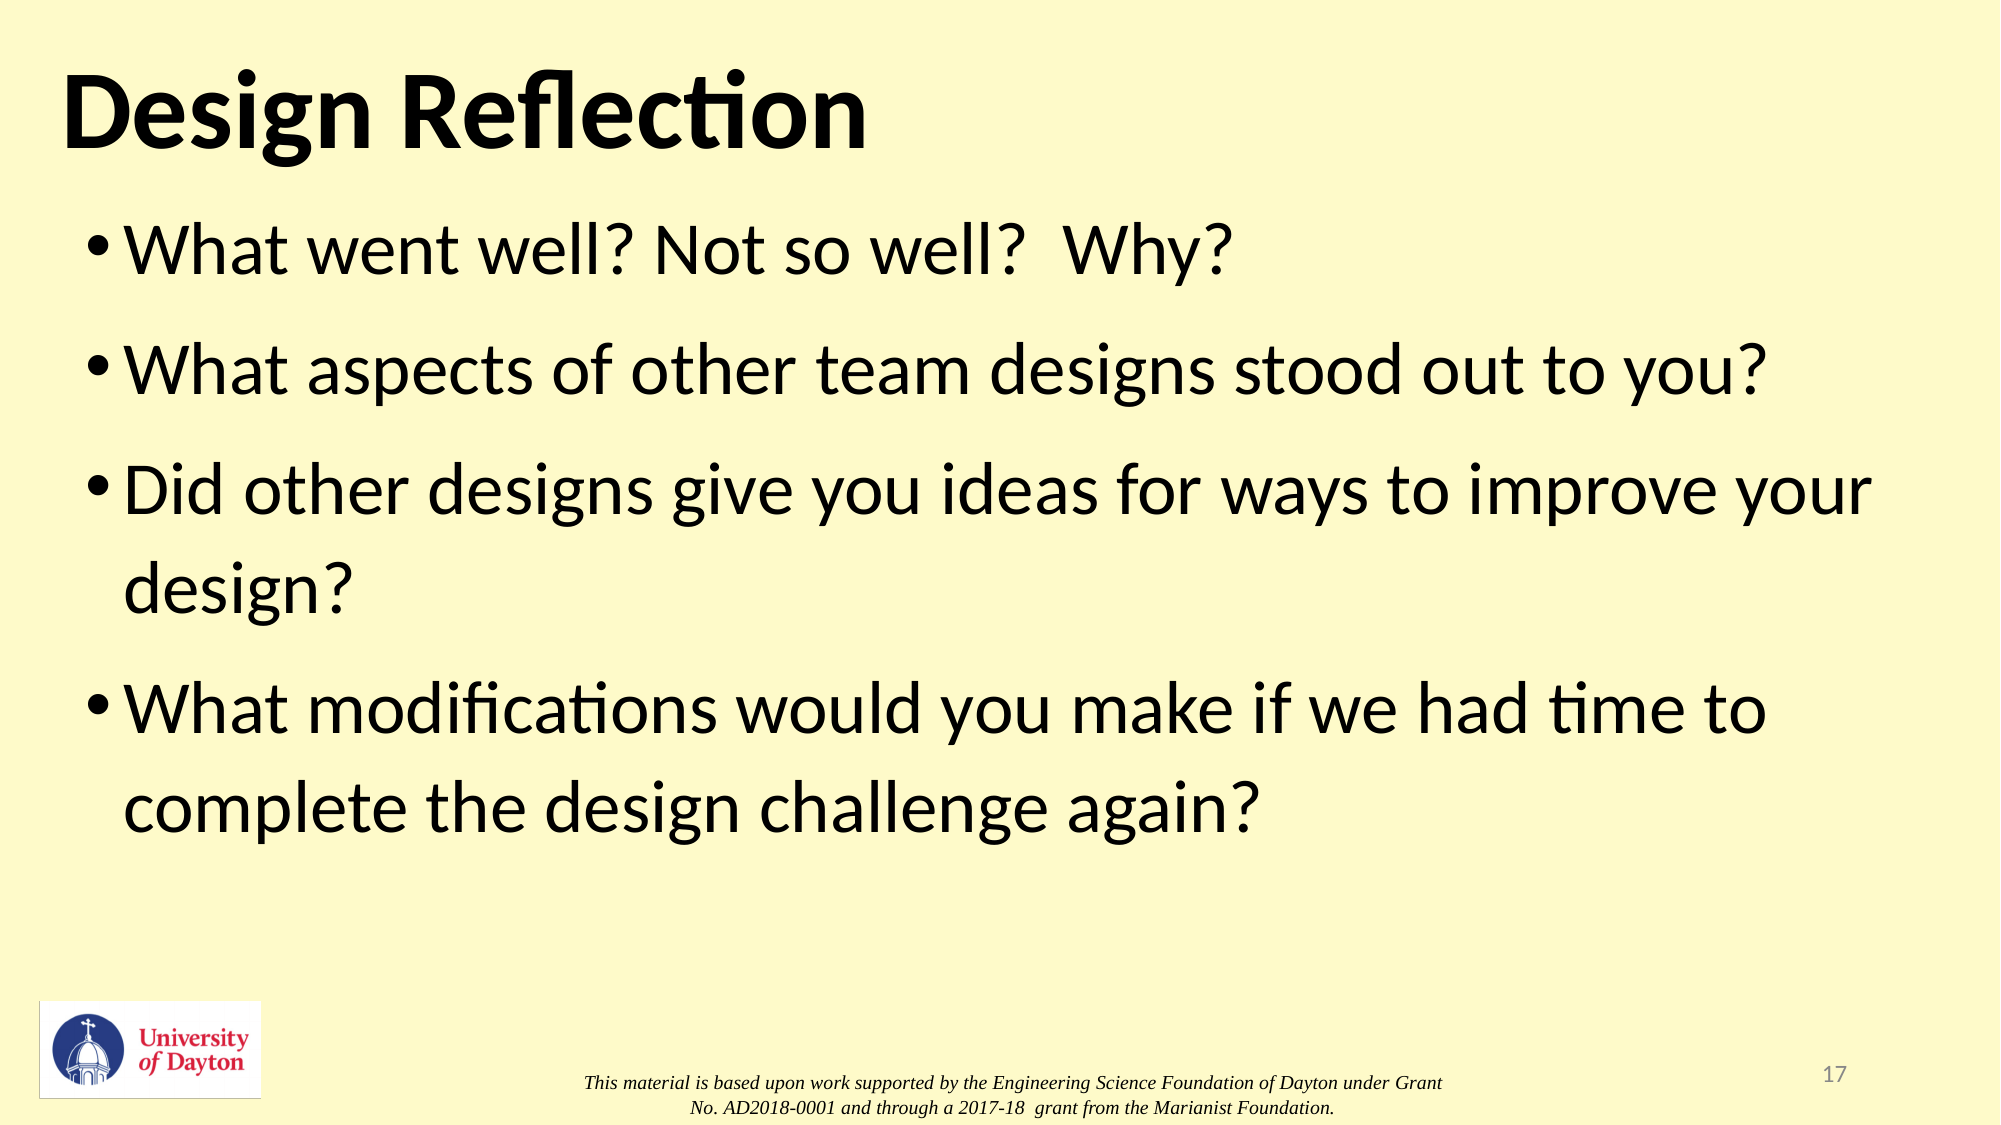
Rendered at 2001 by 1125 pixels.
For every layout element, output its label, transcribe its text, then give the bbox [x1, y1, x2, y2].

list What went well? Not so well? Why? What aspects of other team designs stood out to you? Did other designs give you ideas for ways to improve your design? What modifications would you make if we had time to complete the design challenge again? [70, 183, 1955, 1105]
title Design Reflection [46, 31, 1772, 193]
picture [0, 855, 301, 1125]
